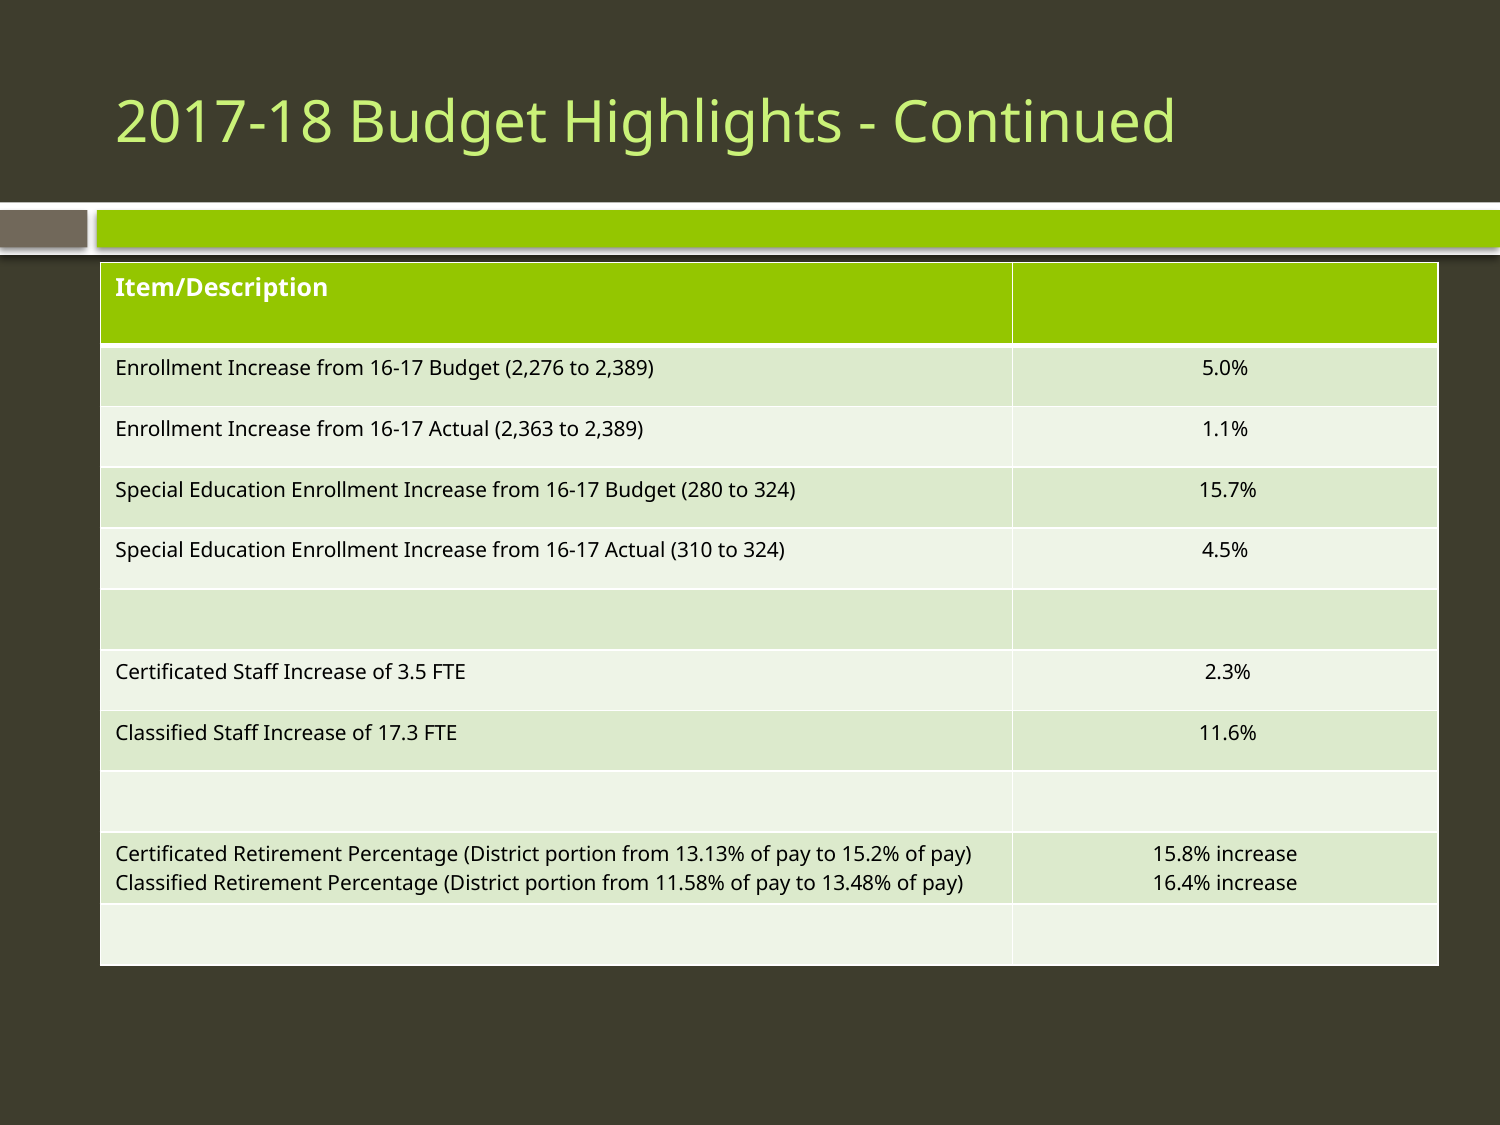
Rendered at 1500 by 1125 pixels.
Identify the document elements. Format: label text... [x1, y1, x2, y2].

table_cell 1.1% [1013, 407, 1437, 466]
table_cell 15.8% increase 16.4% increase [1013, 833, 1437, 903]
table_cell [101, 905, 1012, 964]
table_cell 11.6% [1013, 711, 1437, 770]
table_cell 5.0% [1013, 348, 1437, 406]
table_header Item/Description [101, 263, 1012, 343]
table_cell 15.7% [1013, 468, 1437, 527]
table_cell 2.3% [1013, 651, 1437, 710]
title 2017-18 Budget Highlights - Continued [100, 37, 1438, 200]
table_cell Certificated Retirement Percentage (District portion from 13.13% of pay to 15.2% of pay) Classified Retirement Percentage (District portion from 11.58% of pay to 13.48% of pay) [101, 833, 1012, 903]
table_cell Certificated Staff Increase of 3.5 FTE [101, 651, 1012, 710]
table_cell [1013, 772, 1437, 831]
table_cell Enrollment Increase from 16-17 Budget (2,276 to 2,389) [101, 348, 1012, 406]
table_cell Classified Staff Increase of 17.3 FTE [101, 711, 1012, 770]
table_cell Special Education Enrollment Increase from 16-17 Budget (280 to 324) [101, 468, 1012, 527]
table_cell 4.5% [1013, 529, 1437, 588]
table_cell Enrollment Increase from 16-17 Actual (2,363 to 2,389) [101, 407, 1012, 466]
table_header [1013, 263, 1437, 343]
table_cell Special Education Enrollment Increase from 16-17 Actual (310 to 324) [101, 529, 1012, 588]
table_cell [101, 590, 1012, 649]
table_cell [1013, 590, 1437, 649]
table_cell [101, 772, 1012, 831]
table_cell [1013, 905, 1437, 964]
